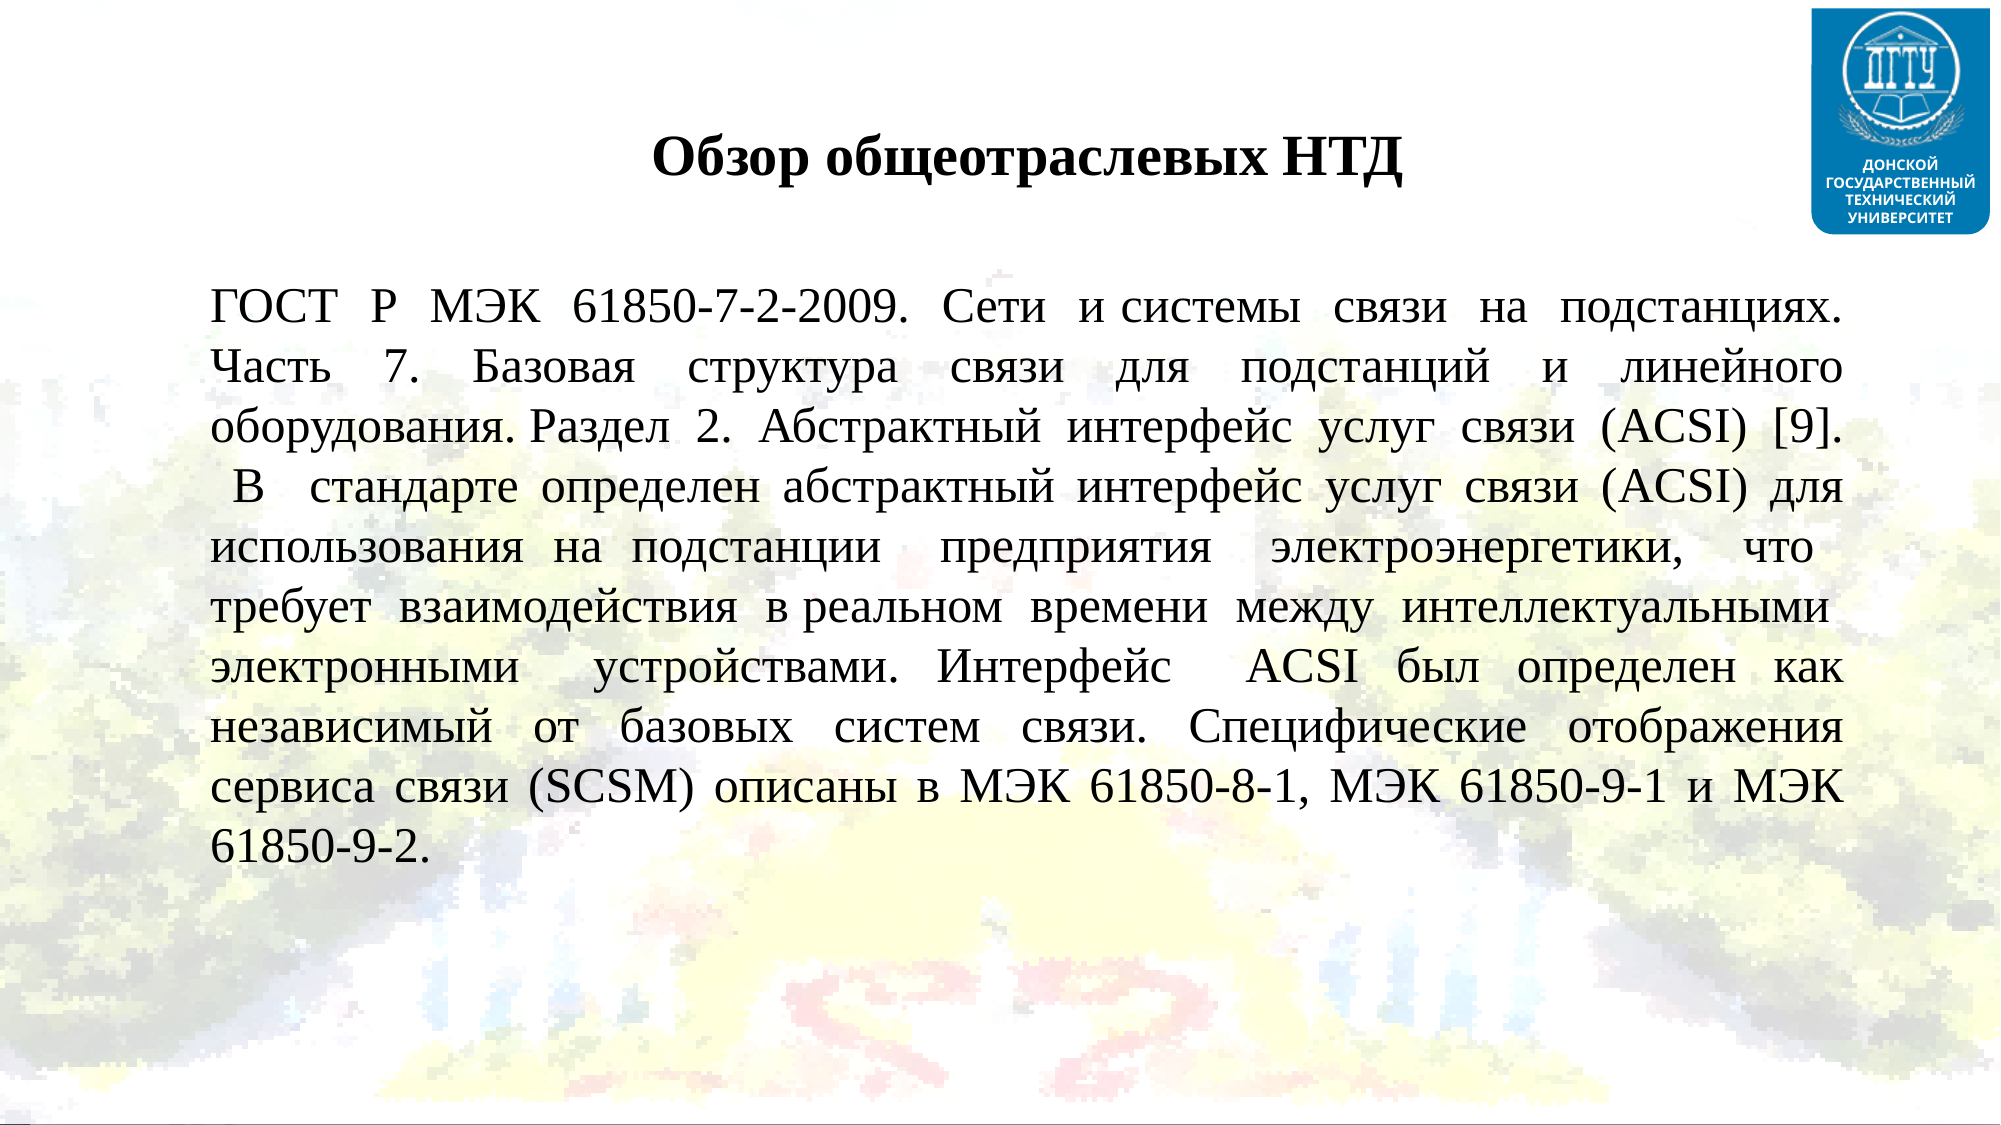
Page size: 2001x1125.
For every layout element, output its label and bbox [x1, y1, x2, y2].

picture [0, 0, 2000, 1125]
text_box [1801, 8, 2000, 236]
